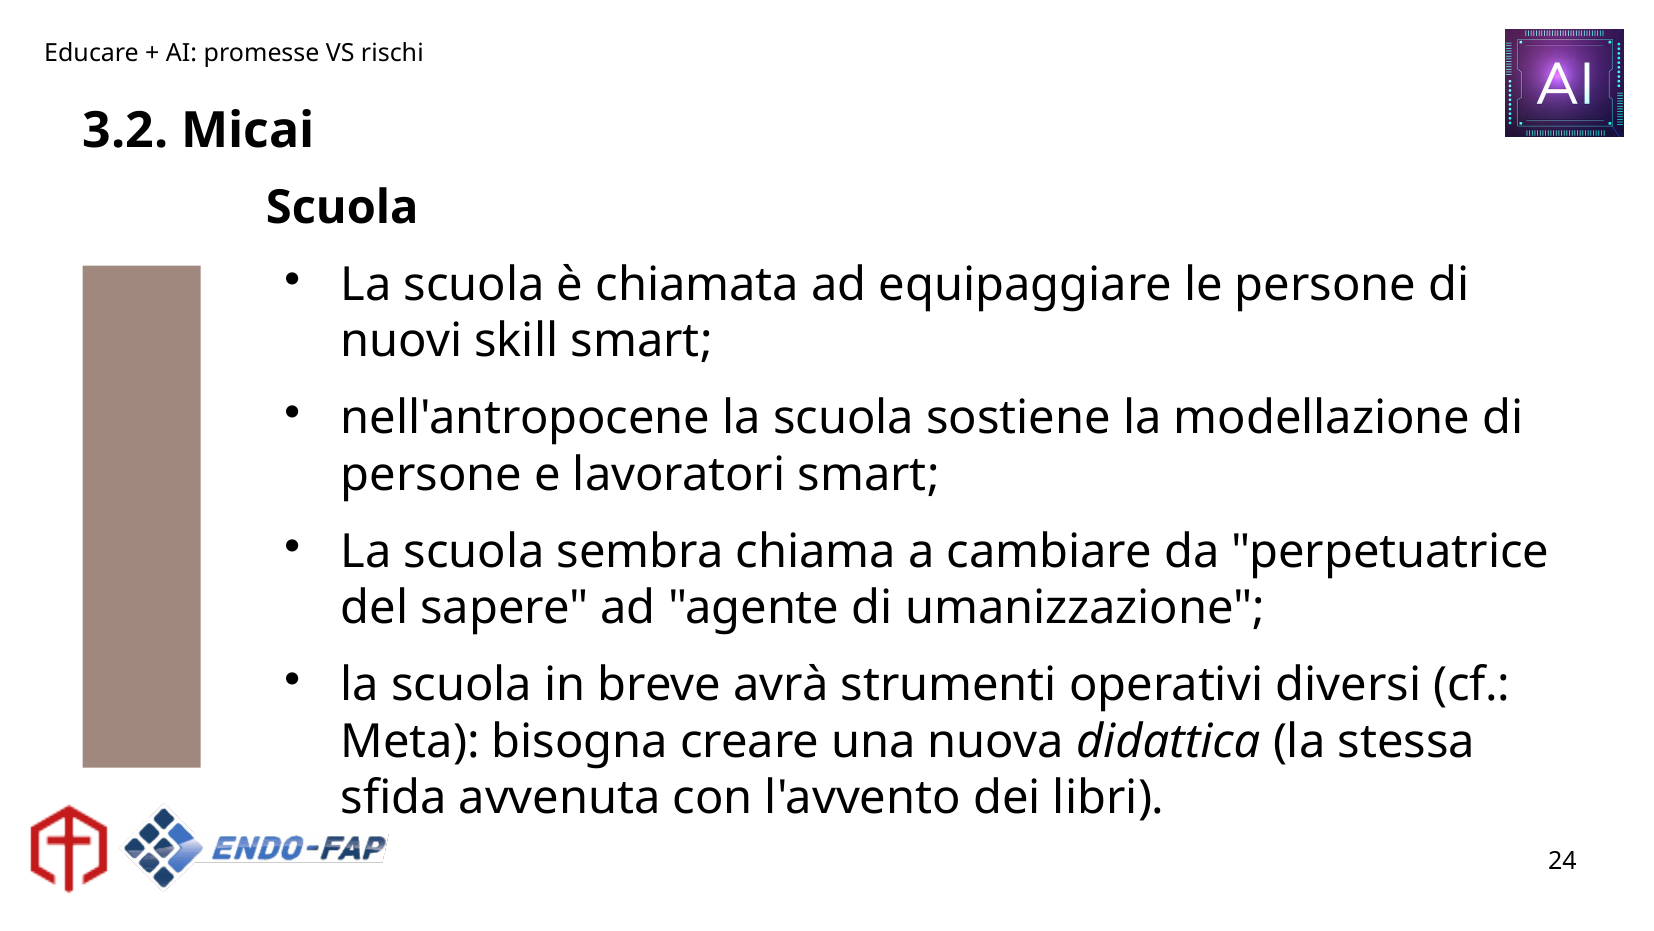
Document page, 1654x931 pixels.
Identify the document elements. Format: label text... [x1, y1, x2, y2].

title 3.2. Micai [82, 82, 1571, 172]
picture [118, 803, 393, 892]
picture [1505, 29, 1624, 137]
list Scuola La scuola è chiamata ad equipaggiare le persone di nuovi skill smart; nell'antropocene la scuola sostiene la modellazione di persone e lavoratori smart; La scuola sembra chiama a cambiare da "perpetuatrice del sapere" ad "agente di umanizzazione"; la scuola in breve avrà strumenti operativi diversi (cf.: Meta): bisogna creare una nuova didattica (la stessa sfida avvenuta con l'avvento dei libri). [265, 176, 1571, 833]
picture [29, 803, 110, 896]
